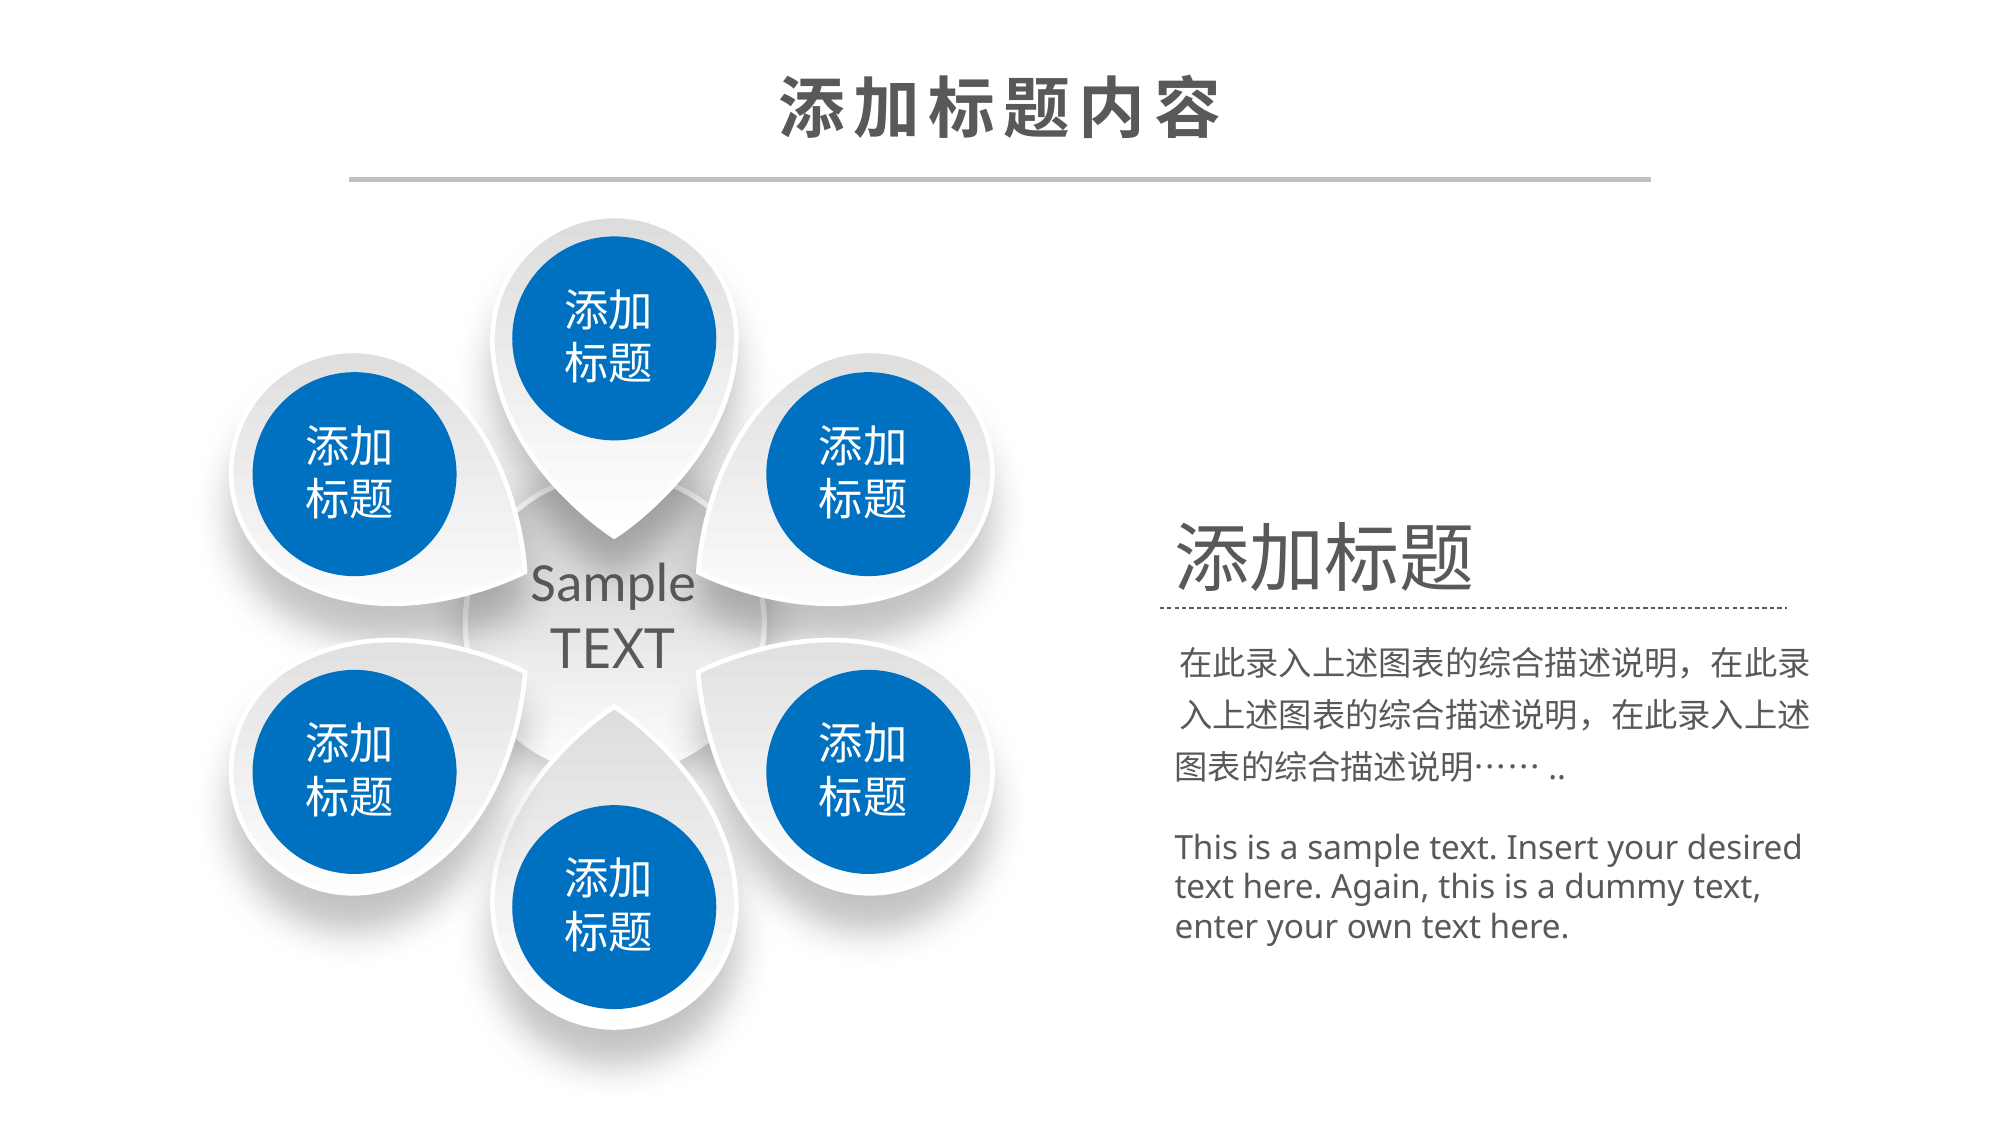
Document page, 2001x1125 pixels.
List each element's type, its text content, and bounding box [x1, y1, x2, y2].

text_box 在此录入上述图表的综合描述说明，在此录入上述图表的综合描述说明，在此录入上述 图表的综合描述说明…….. This is a sample text. Insert your desired text here. Again, this is a dummy text, enter your own text here. [1159, 622, 1831, 954]
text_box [214, 215, 1009, 1028]
text_box 添加标题 [1159, 503, 1835, 609]
